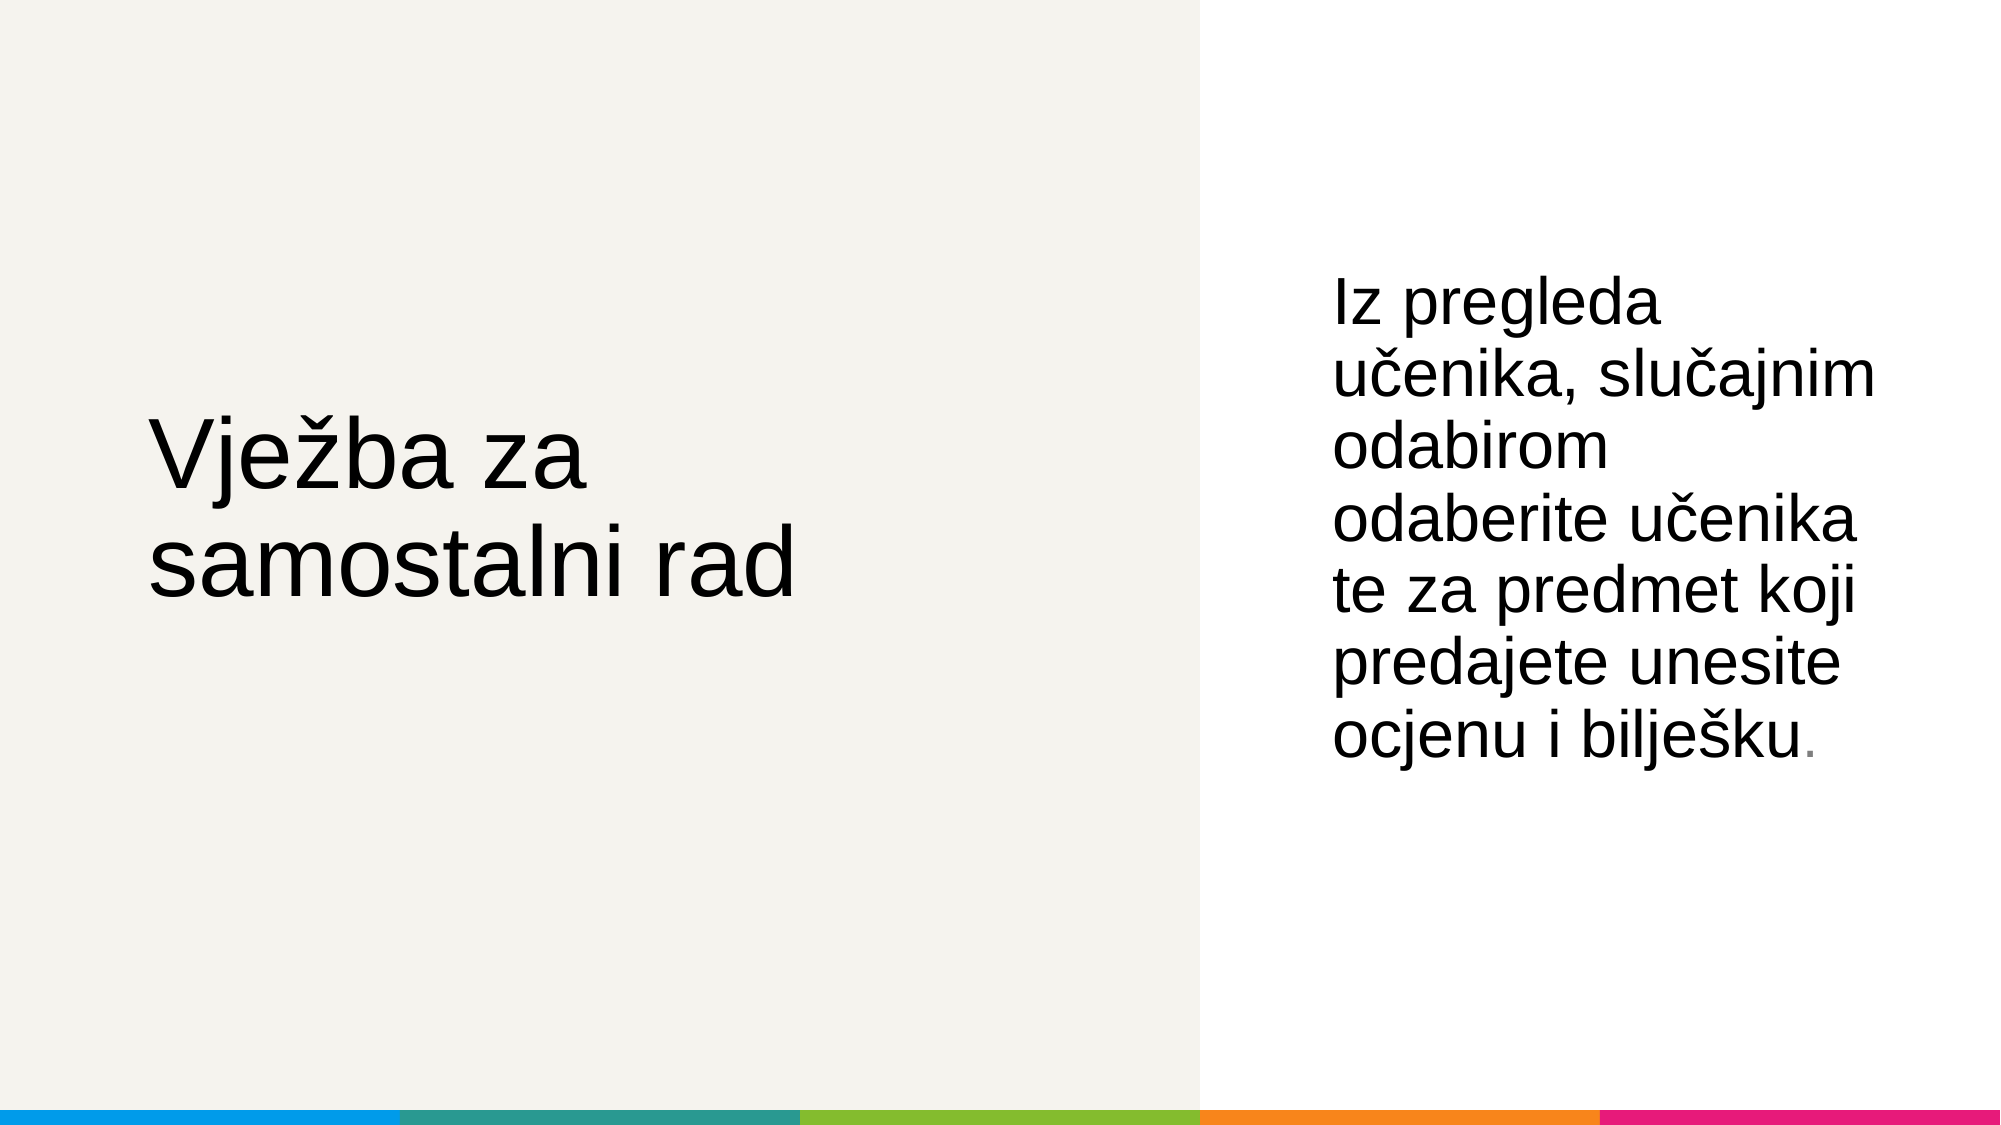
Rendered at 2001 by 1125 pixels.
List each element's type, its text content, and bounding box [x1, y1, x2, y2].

text_box Vježba za samostalni rad [133, 362, 914, 626]
list Iz pregleda učenika, slučajnim odabirom odaberite učenika te za predmet koji predajete unesite ocjenu i bilješku. [1242, 74, 1902, 965]
